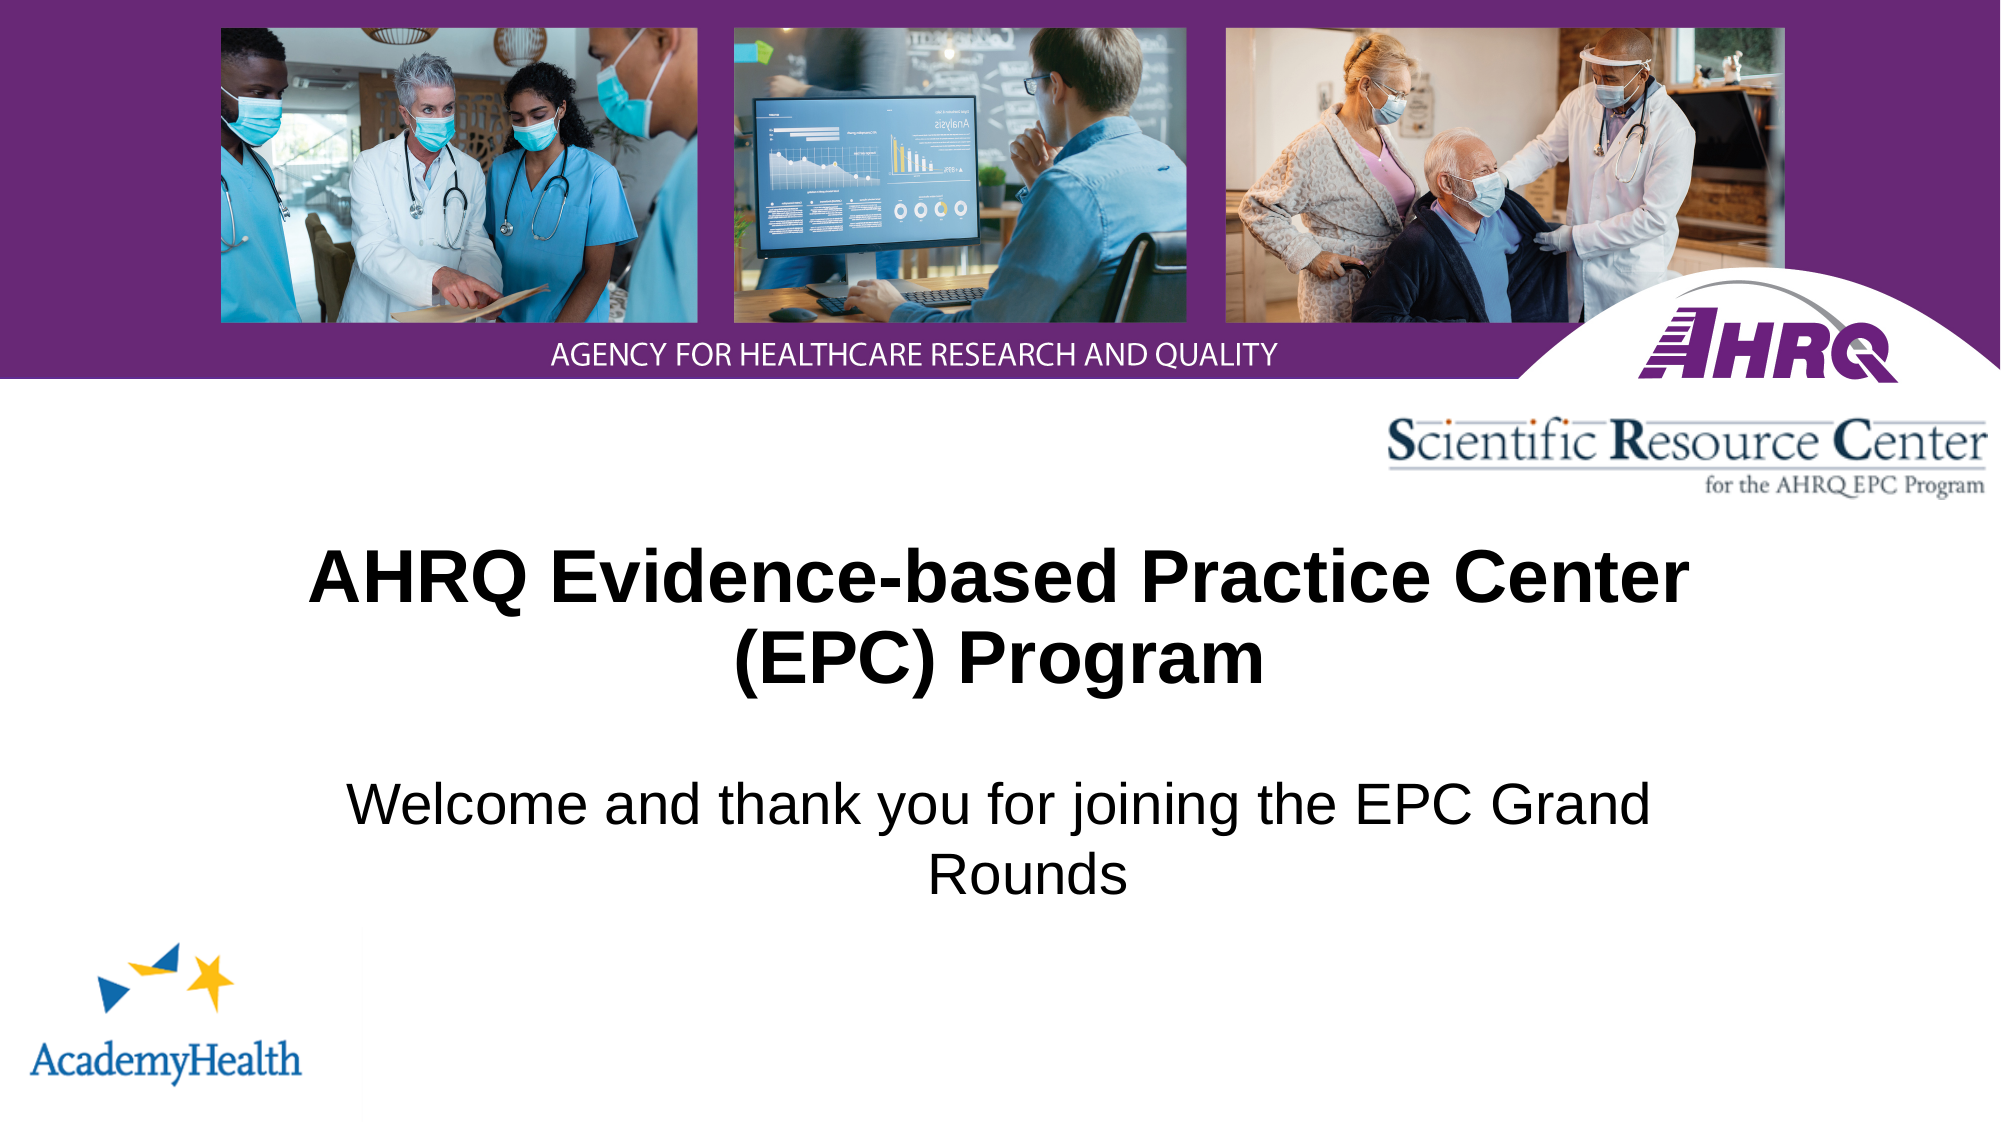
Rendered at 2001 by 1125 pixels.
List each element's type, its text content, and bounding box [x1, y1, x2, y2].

title AHRQ Evidence-based Practice Center (EPC) Program [268, 487, 1732, 740]
picture [0, 0, 2001, 1125]
list Welcome and thank you for joining the EPC Grand Rounds [268, 740, 1732, 933]
